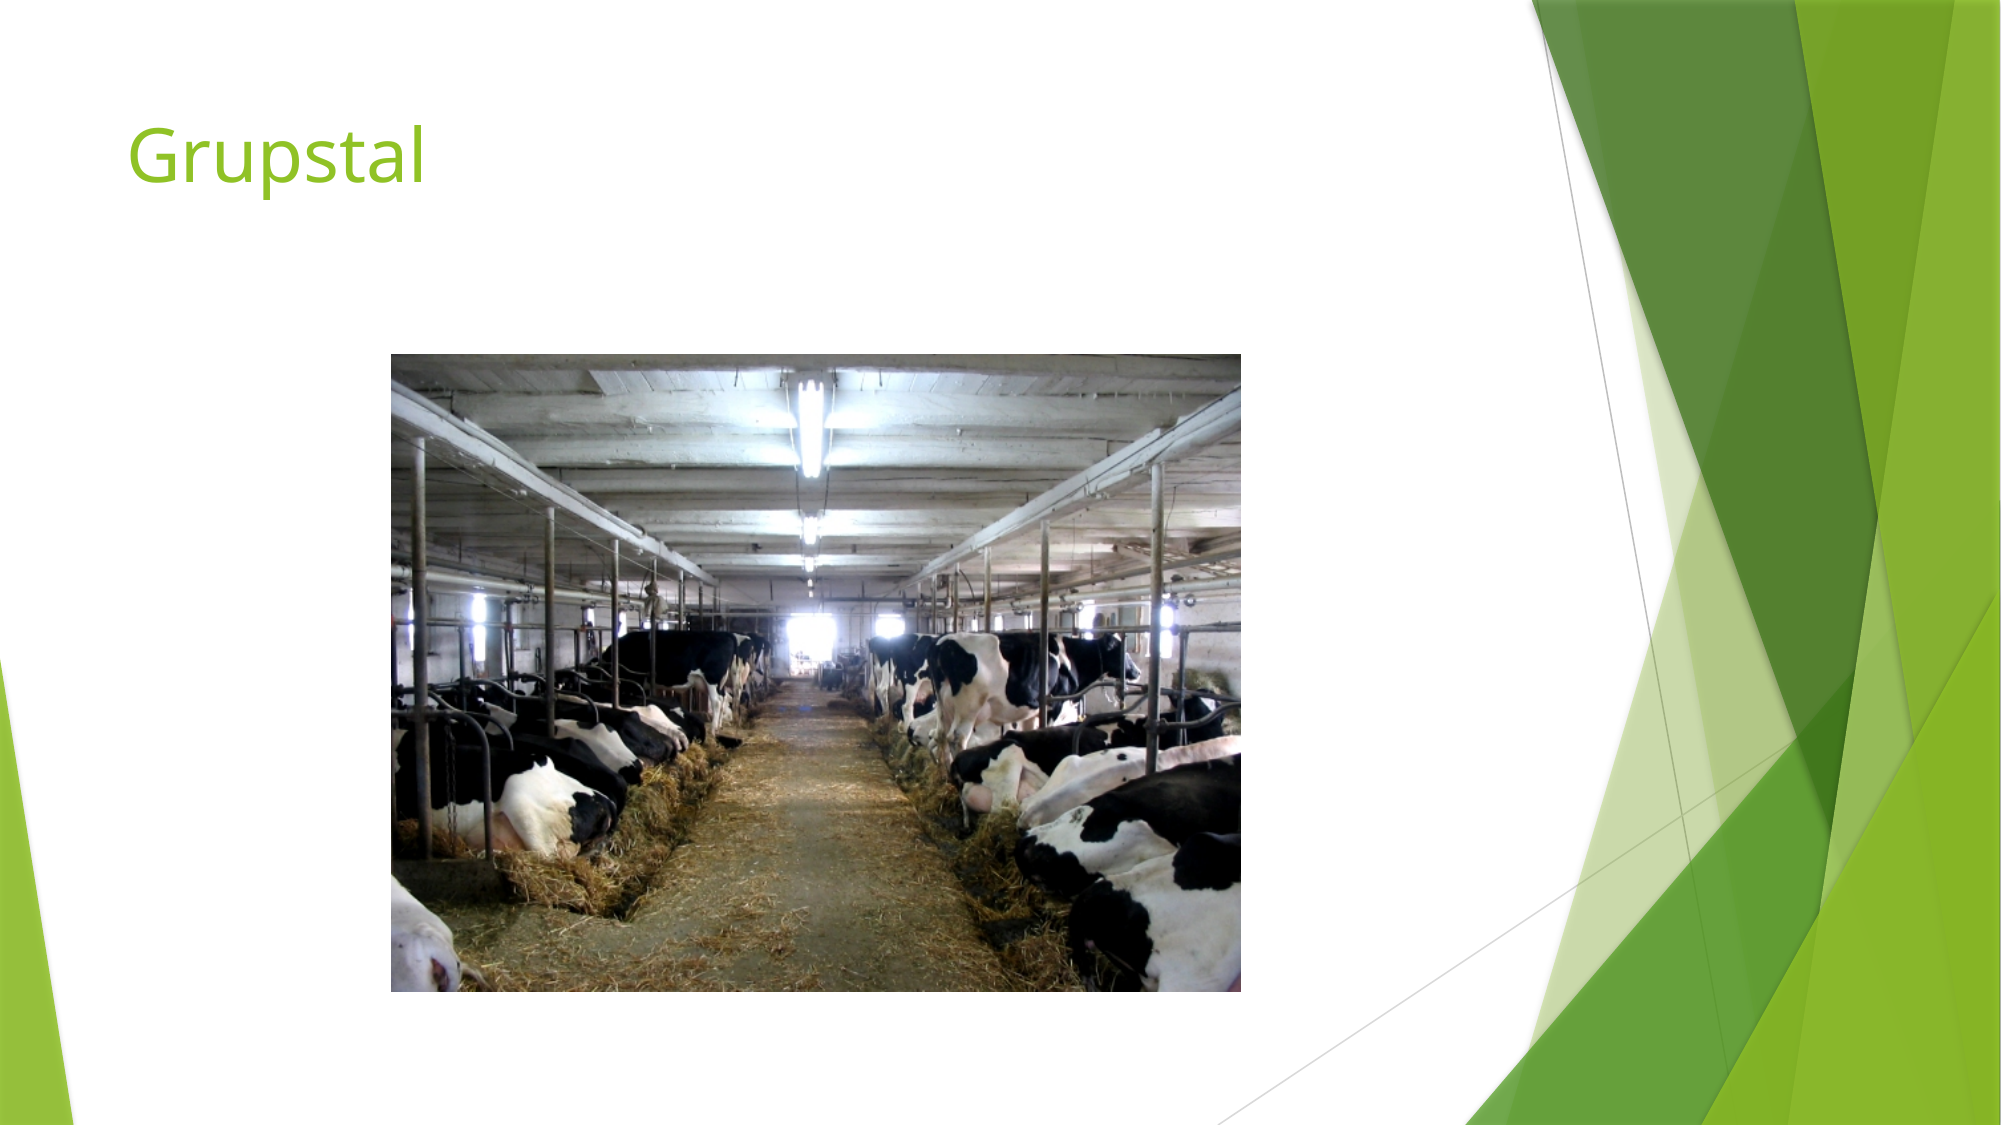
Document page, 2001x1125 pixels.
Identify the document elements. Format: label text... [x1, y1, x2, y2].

title Grupstal [111, 99, 1522, 317]
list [391, 353, 1242, 992]
